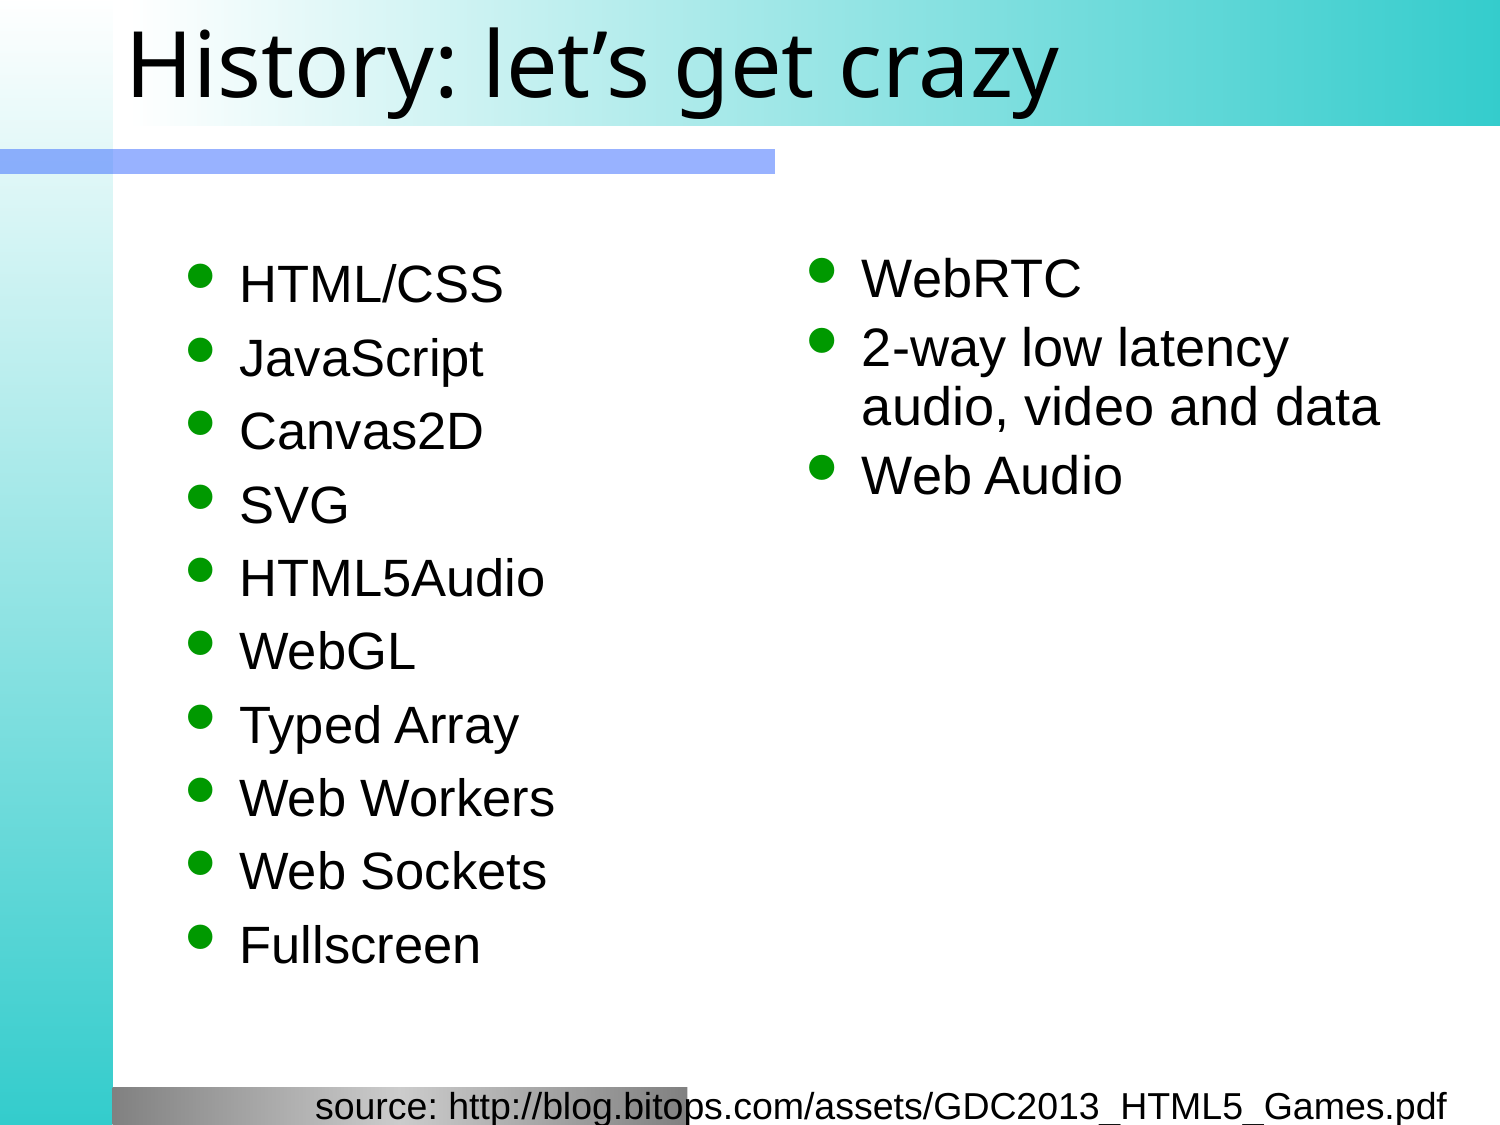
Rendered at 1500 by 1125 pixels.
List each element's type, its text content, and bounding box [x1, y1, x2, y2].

list HTML/CSS JavaScript Canvas2D SVG HTML5Audio WebGL Typed Array Web Workers Web Sockets Fullscreen [169, 242, 747, 986]
text_box WebRTC 2-way low latency audio, video and data Web Audio [790, 243, 1421, 986]
title History: let’s get crazy [110, 0, 1424, 126]
text_box source: http://blog.bitops.com/assets/GDC2013_HTML5_Games.pdf [300, 1075, 1463, 1125]
